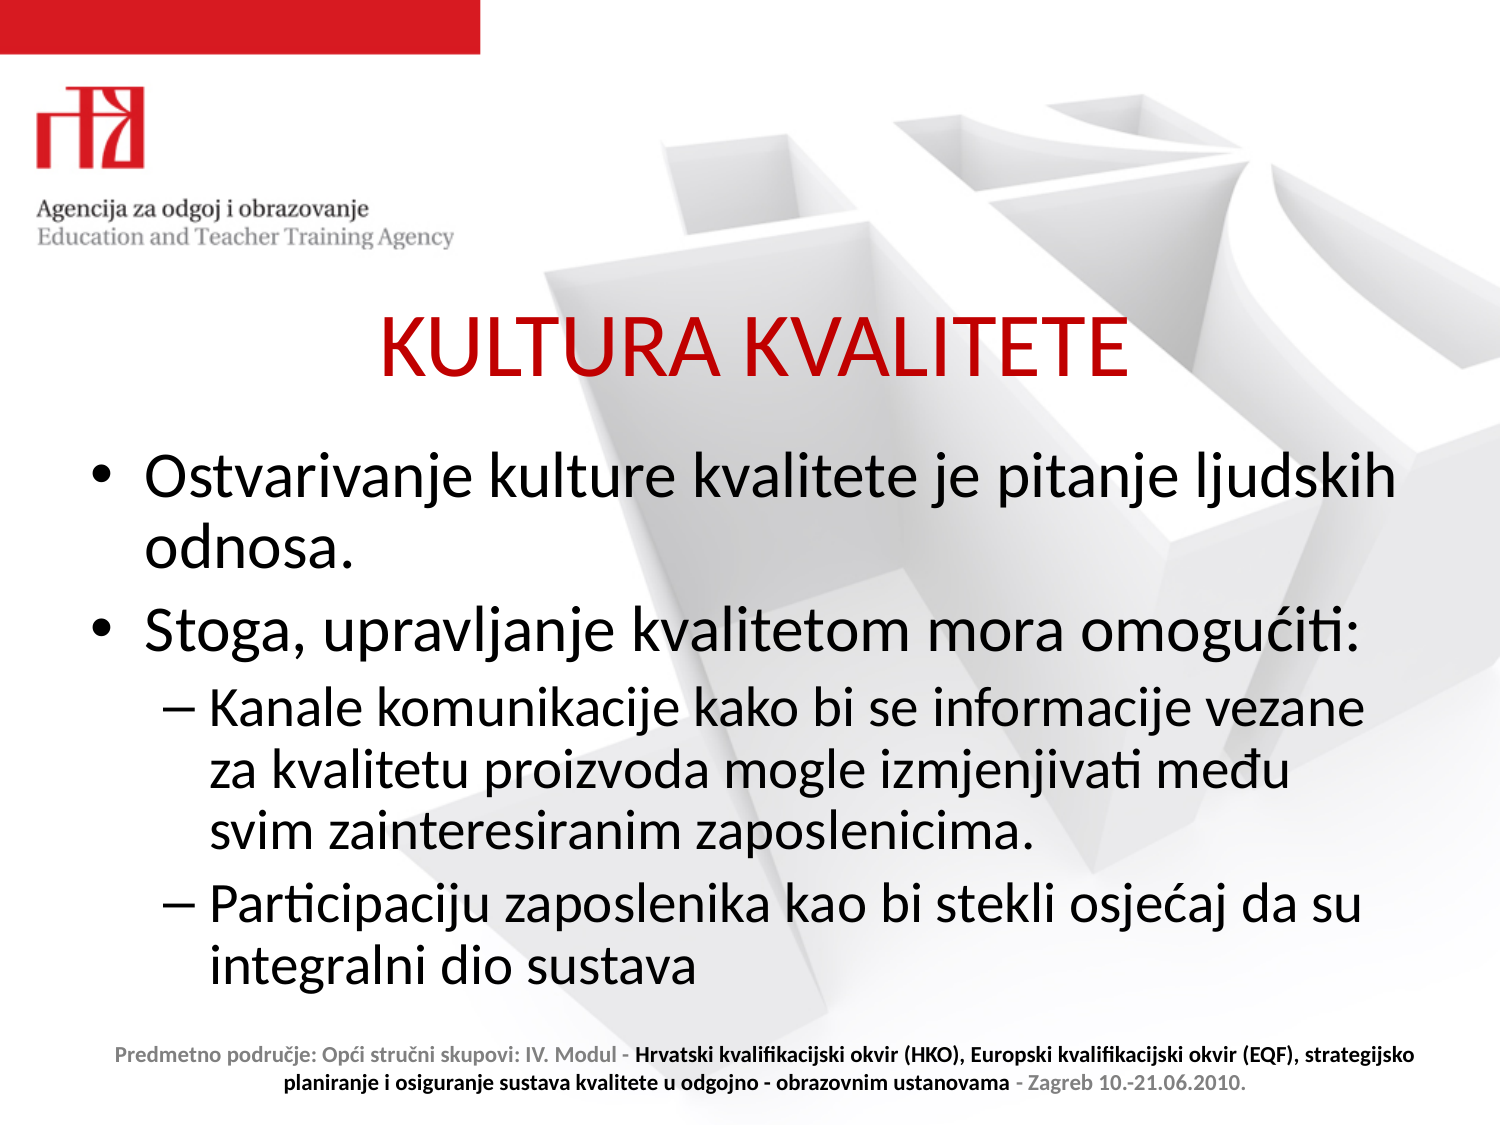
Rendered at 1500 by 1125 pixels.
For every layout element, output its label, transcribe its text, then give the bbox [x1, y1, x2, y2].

title KULTURA KVALITETE [117, 246, 1395, 433]
picture [0, 0, 1500, 1125]
list Ostvarivanje kulture kvalitete je pitanje ljudskih odnosa. Stoga, upravljanje kvalitetom mora omogućiti: Kanale komunikacije kako bi se informacije vezane za kvalitetu proizvoda mogle izmjenjivati među svim zainteresiranim zaposlenicima. Participaciju zaposlenika kao bi stekli osjećaj da su integralni dio sustava [75, 433, 1425, 1005]
